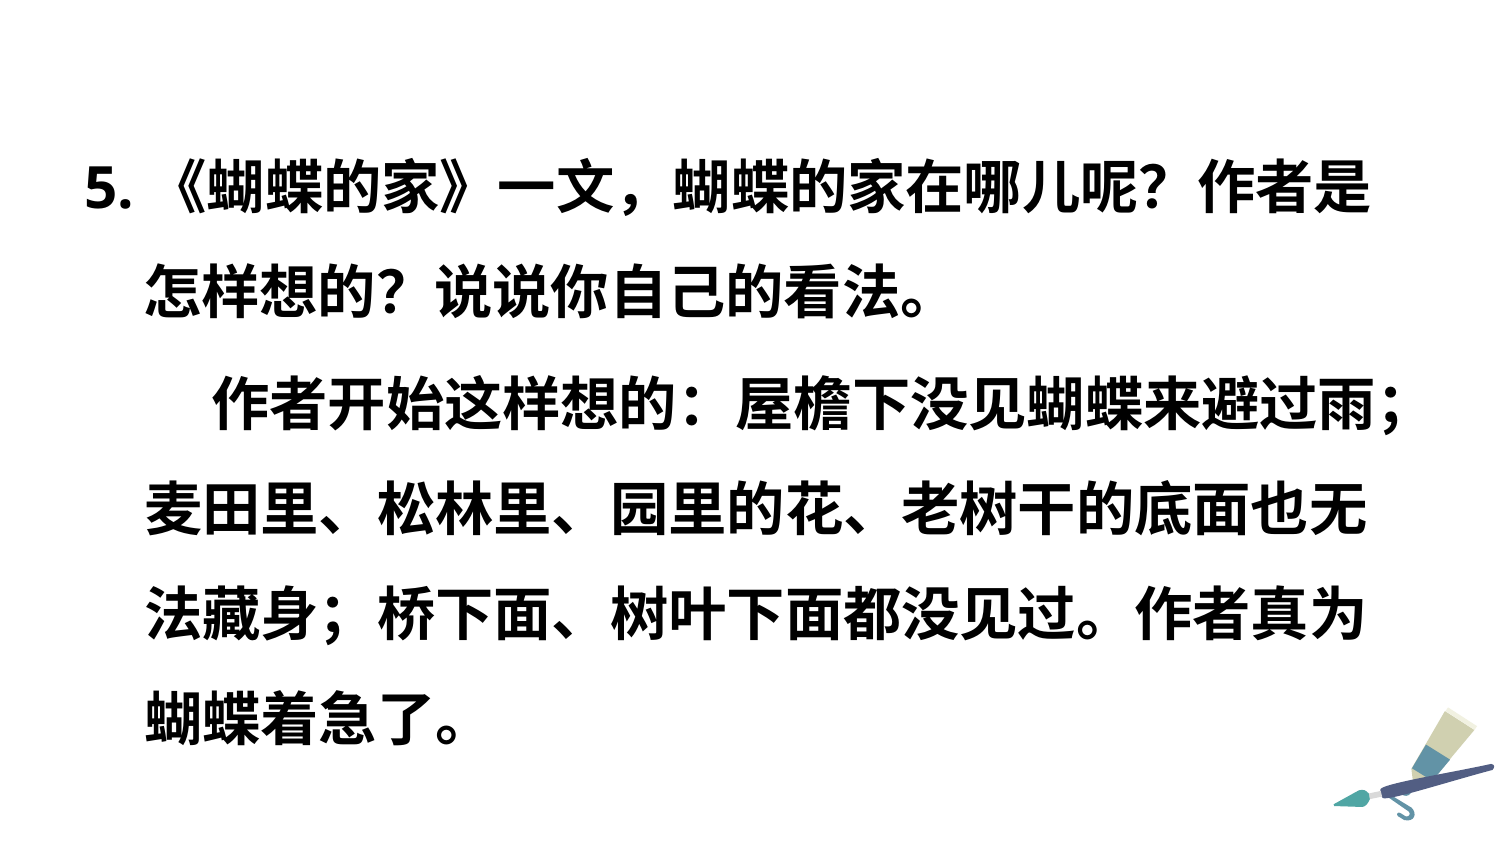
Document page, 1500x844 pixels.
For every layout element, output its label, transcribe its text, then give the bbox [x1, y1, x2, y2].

text_box 作者开始这样想的：屋檐下没见蝴蝶来避过雨；麦田里、松林里、园里的花、老树干的底面也无法藏身；桥下面、树叶下面都没见过。作者真为蝴蝶着急了。 [129, 324, 1393, 760]
text_box 5.《蝴蝶的家》一文，蝴蝶的家在哪儿呢？作者是怎样想的？说说你自己的看法。 [70, 108, 1391, 333]
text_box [1358, 708, 1481, 844]
